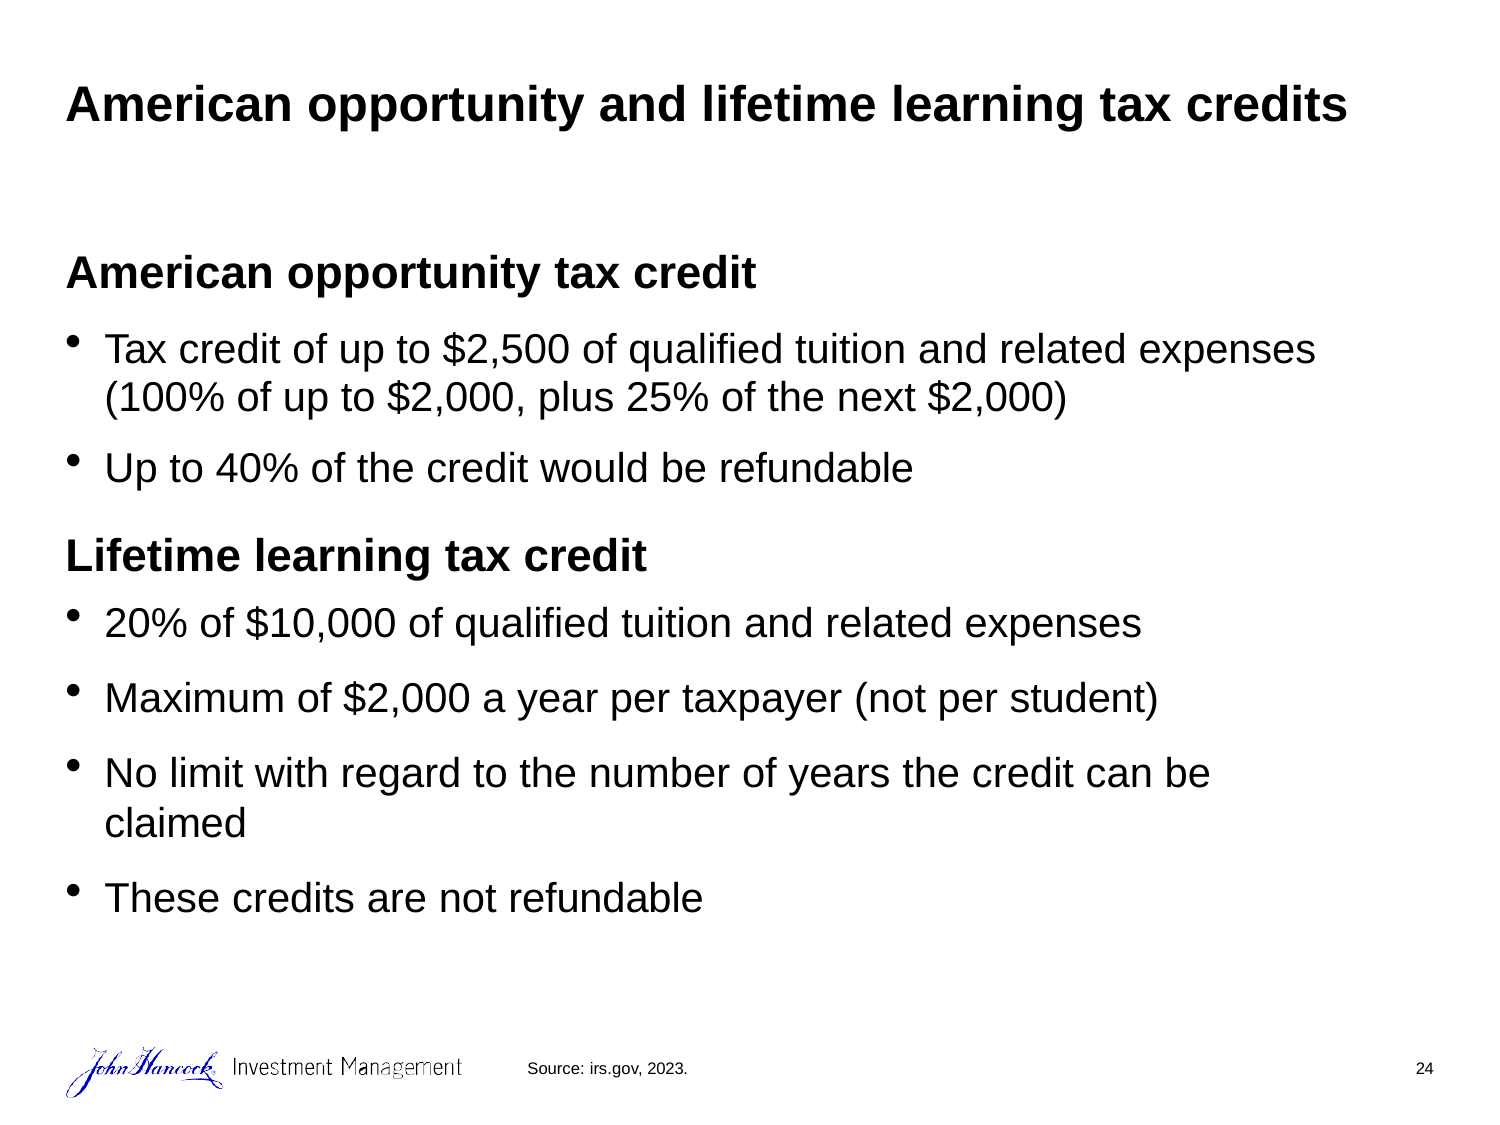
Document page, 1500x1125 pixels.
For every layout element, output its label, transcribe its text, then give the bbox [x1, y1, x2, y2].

picture [381, 1062, 414, 1079]
picture [416, 1062, 431, 1075]
picture [342, 1057, 356, 1075]
text_box American opportunity tax credit Tax credit of up to $2,500 of qualified tuition and related expenses (100% of up to $2,000, plus 25% of the next $2,000) Up to 40% of the credit would be refundable Lifetime learning tax credit 20% of $10,000 of qualified tuition and related expenses Maximum of $2,000 a year per taxpayer (not per student) No limit with regard to the number of years the credit can be claimed These credits are not refundable [63, 225, 1364, 922]
text_box Source: irs.gov, 2023. [525, 1057, 693, 1078]
title American opportunity and lifetime learning tax credits [63, 69, 1350, 225]
picture [66, 1046, 223, 1098]
picture [445, 1058, 462, 1075]
slide_number 24 [1409, 1057, 1443, 1125]
